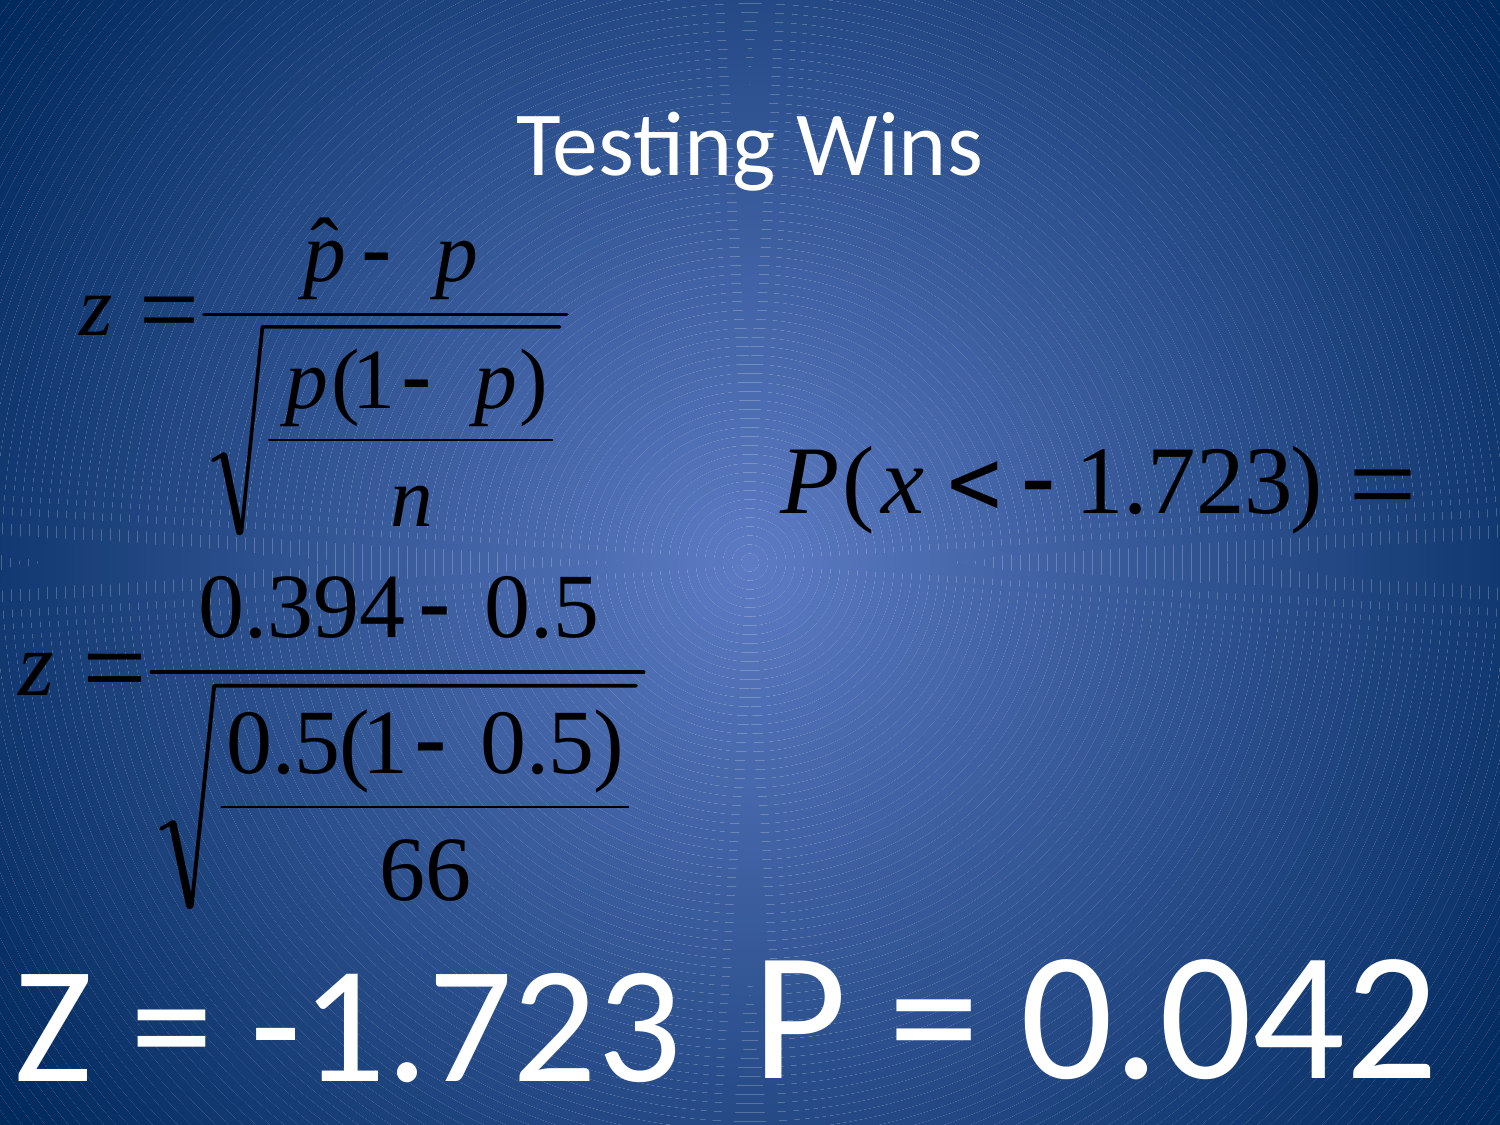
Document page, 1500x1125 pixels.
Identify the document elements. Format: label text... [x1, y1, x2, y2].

title Testing Wins [75, 45, 1425, 233]
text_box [762, 424, 1417, 555]
text_box Z = -1.723 [0, 907, 737, 1123]
text_box P = 0.042 [737, 887, 1475, 1123]
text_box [62, 199, 584, 548]
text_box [0, 549, 666, 926]
